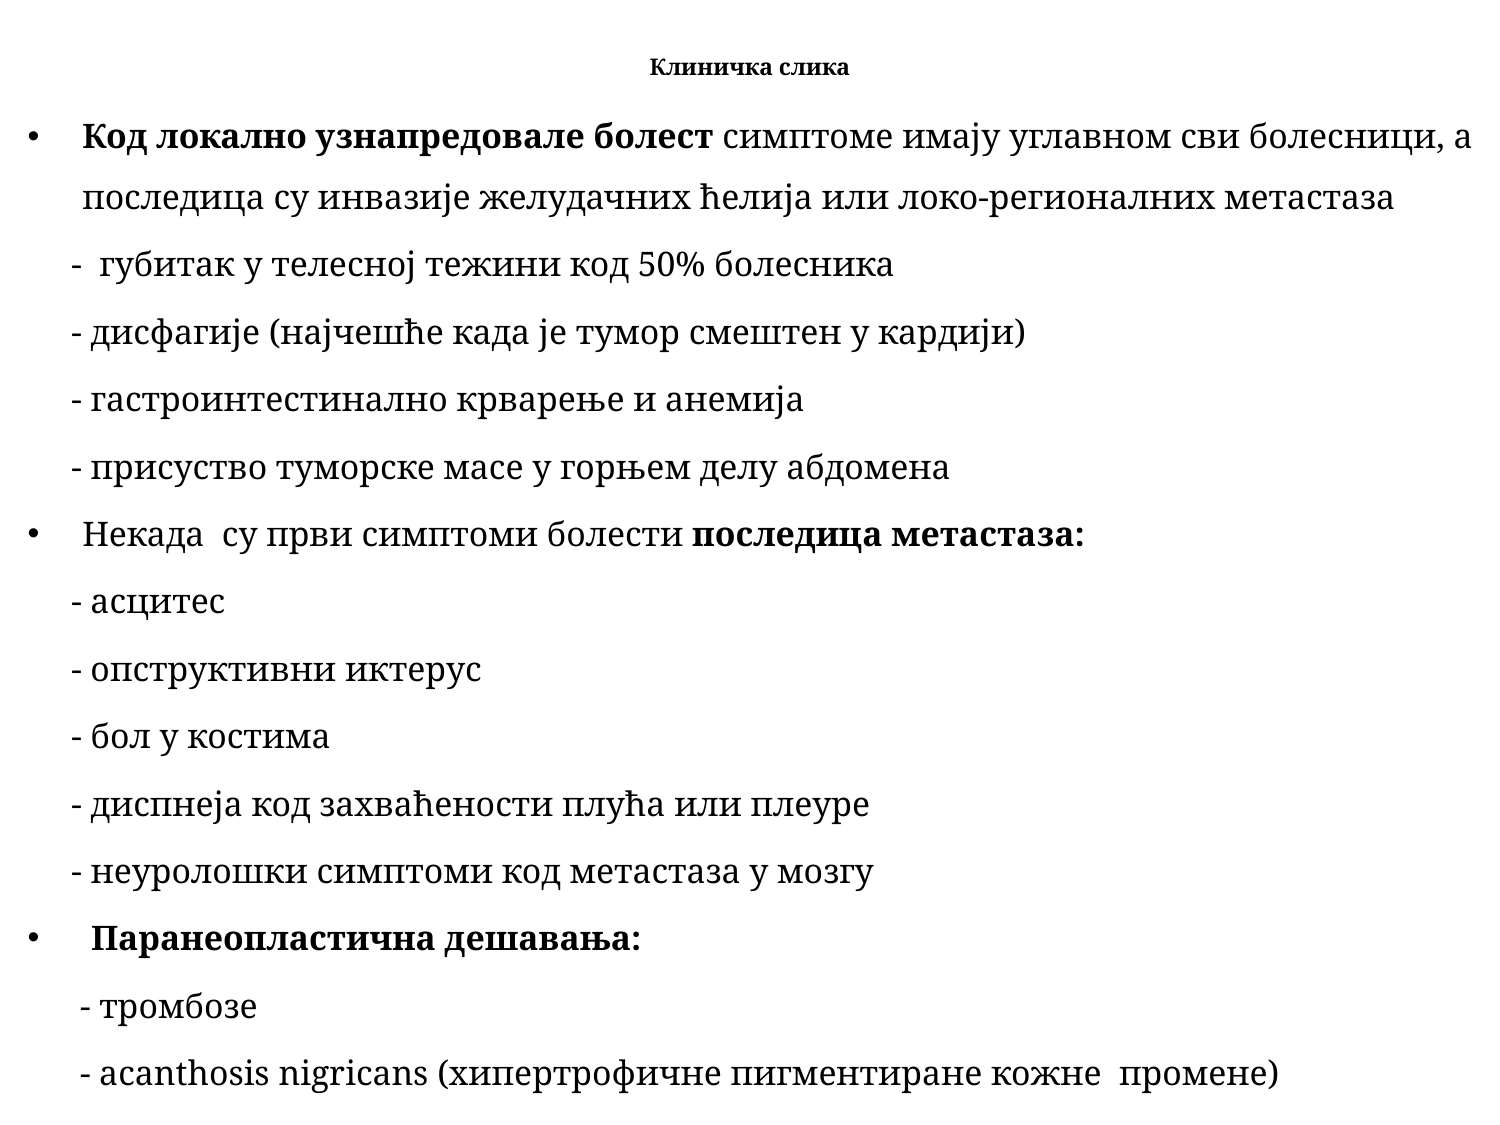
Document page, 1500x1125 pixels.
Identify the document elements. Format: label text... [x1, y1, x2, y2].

list Код локално узнапредовале болест симптоме имају углавном сви болесници, а последица су инвазије желудачних ћелија или локо-регионалних метастаза - губитак у телесној тежини код 50% болесника - дисфагије (најчешће када је тумор смештен у кардији) - гастроинтестинално крварење и aнемија - присуство туморске масе у горњем делу абдомена Некада су први симптоми болести последица метастаза: - aсцитес - oпструктивни иктерус - бол у костима - диспнеја код захваћености плућа или плеуре - неуролошки симптоми код метастаза у мозгу Паранеопластична дешавања: - тромбозе - acanthosis nigricans (хипертрофичне пигментиране кожне промене) [12, 87, 1500, 1100]
title Клиничка слика [75, 45, 1425, 87]
